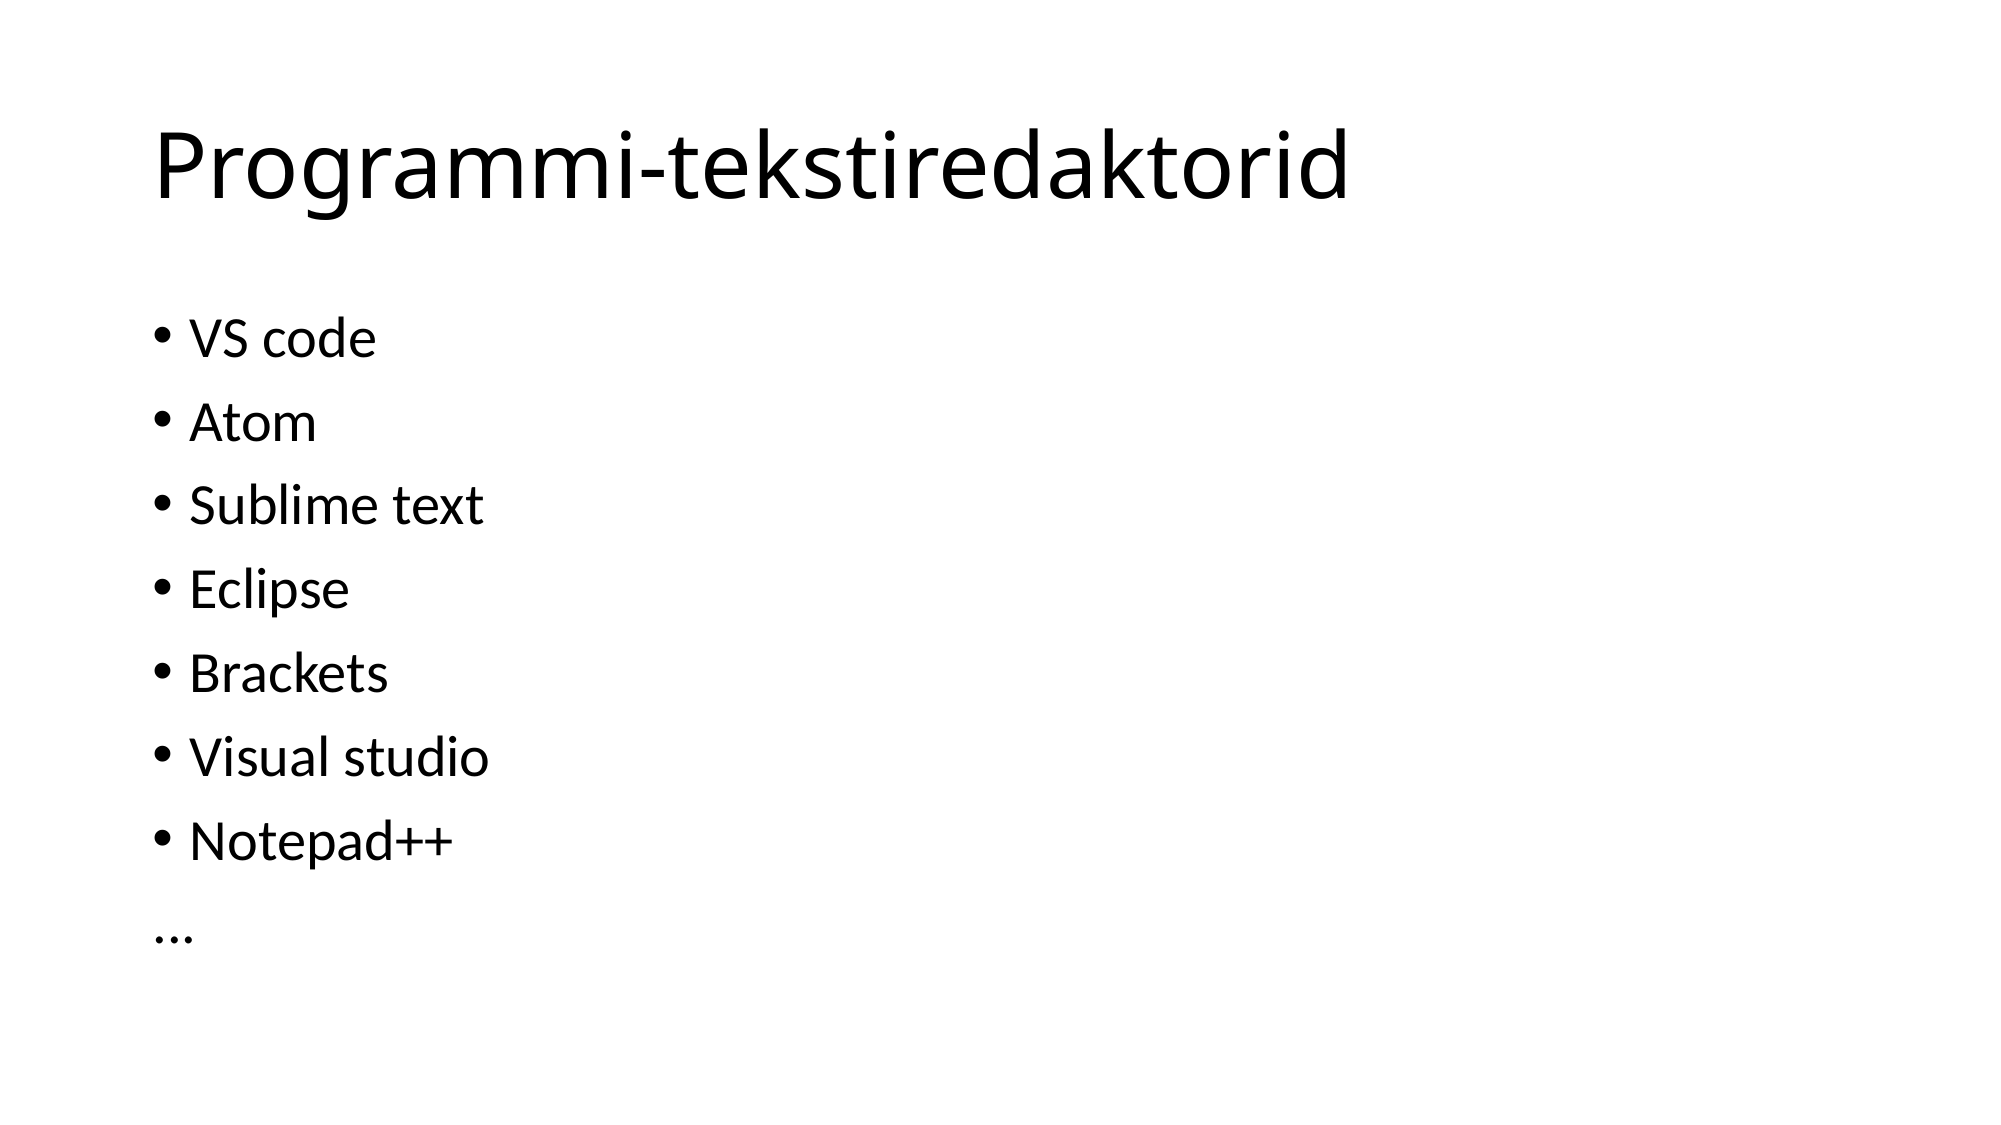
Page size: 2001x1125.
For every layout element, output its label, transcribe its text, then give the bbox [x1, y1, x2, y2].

list VS code Atom Sublime text Eclipse Brackets Visual studio Notepad++ ... [137, 299, 1863, 1014]
title Programmi-tekstiredaktorid [137, 59, 1863, 278]
